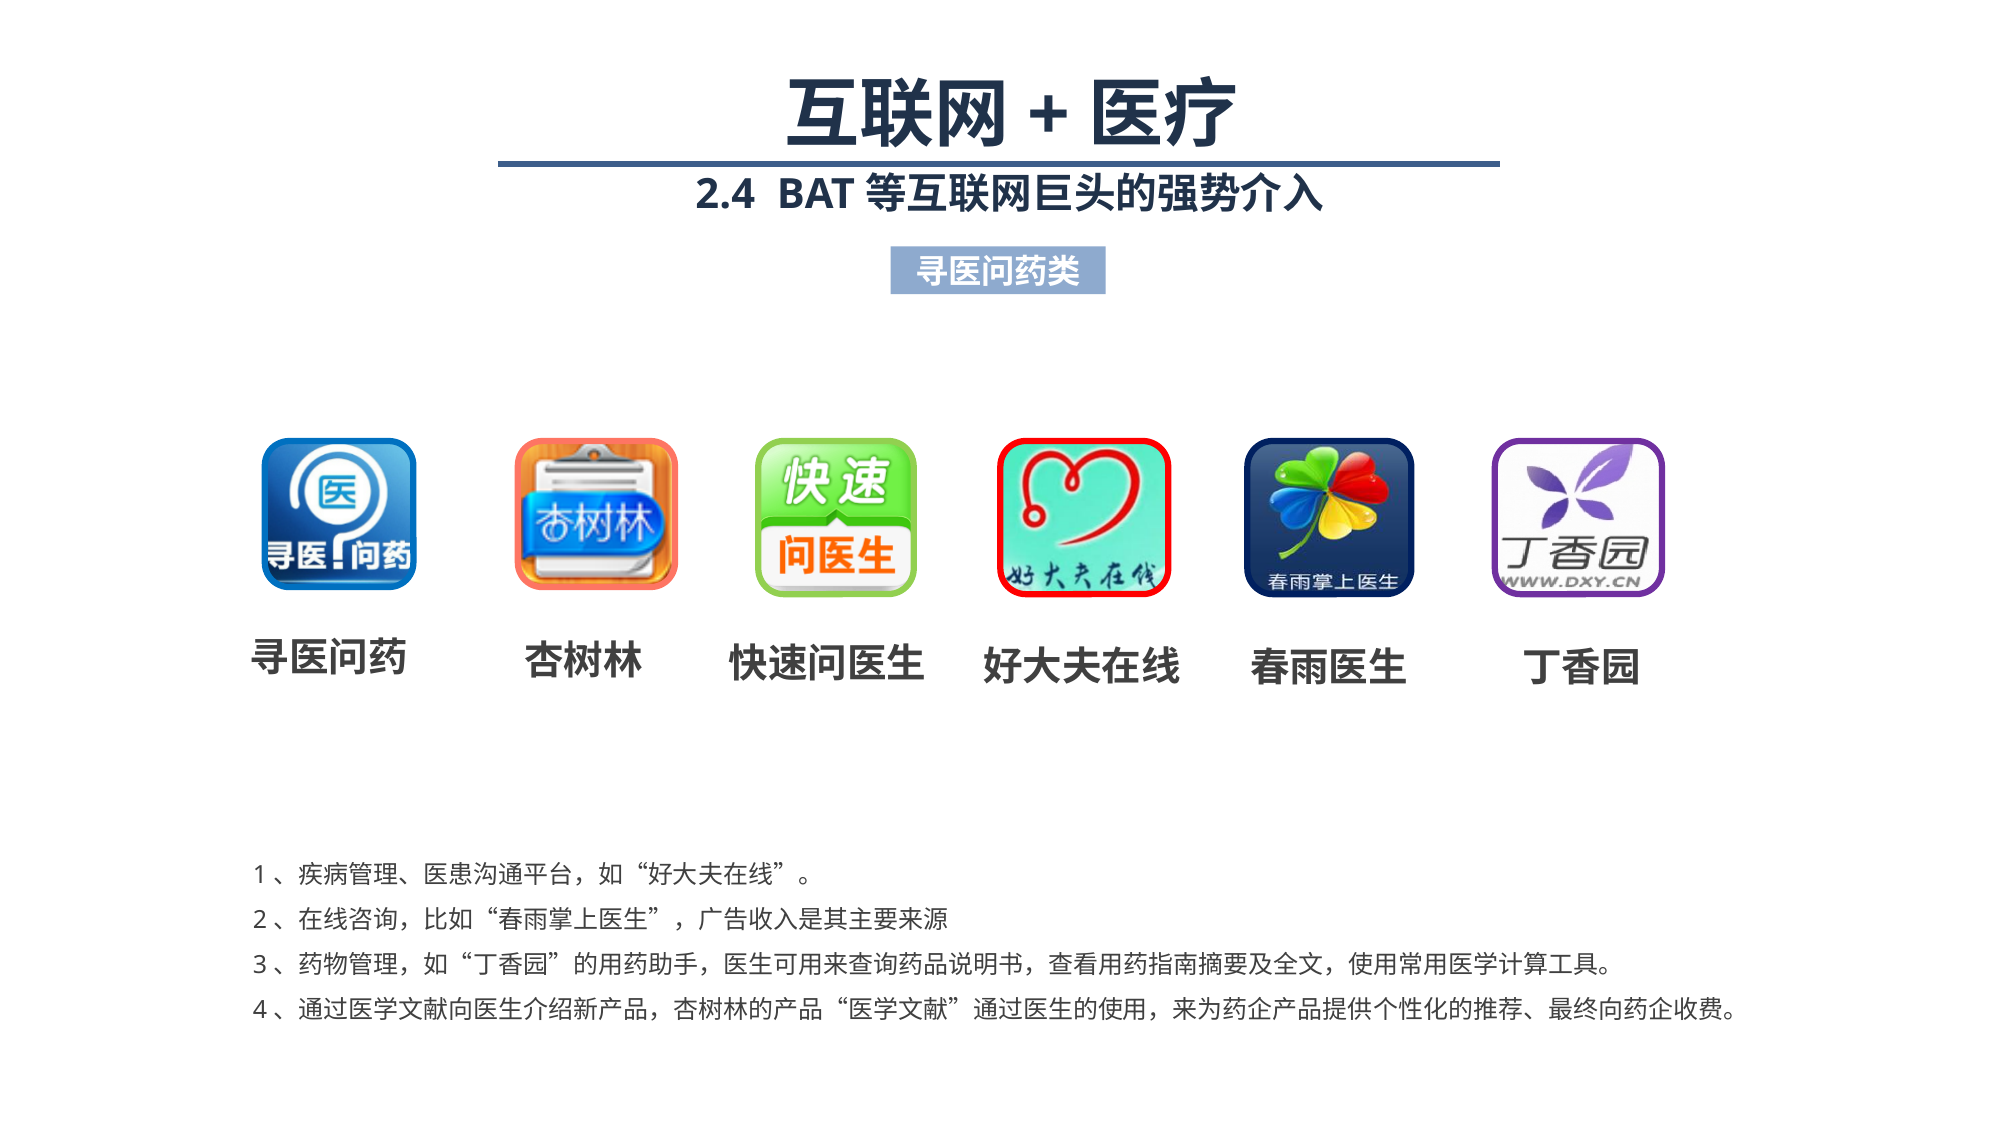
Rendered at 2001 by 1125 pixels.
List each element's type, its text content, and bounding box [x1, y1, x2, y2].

picture [517, 440, 675, 588]
picture [264, 440, 414, 588]
text_box 春雨医生 [1235, 633, 1452, 688]
picture [1247, 440, 1412, 595]
text_box 丁香园 [1507, 634, 1669, 689]
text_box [497, 65, 1500, 218]
text_box 快速问医生 [714, 630, 946, 714]
text_box 好大夫在线 [968, 632, 1214, 688]
picture [758, 440, 914, 595]
text_box 寻医问药类 [890, 245, 1107, 295]
picture [1000, 440, 1169, 595]
text_box 1、疾病管理、医患沟通平台，如“好大夫在线”。 2、在线咨询，比如“春雨掌上医生”，广告收入是其主要来源 3、药物管理，如“丁香园”的用药助手，医生可用来查询药品说明书，查看用药指南摘要及全文，使用常用医学计算工具。 4、通过医学文献向医生介绍新产品，杏树林的产品“医学文献”通过医生的使用，来为药企产品提供个性化的推荐、最终向药企收费。 [238, 836, 1754, 1061]
text_box 杏树林 [509, 627, 697, 676]
text_box 寻医问药 [235, 624, 424, 683]
picture [1494, 440, 1662, 595]
